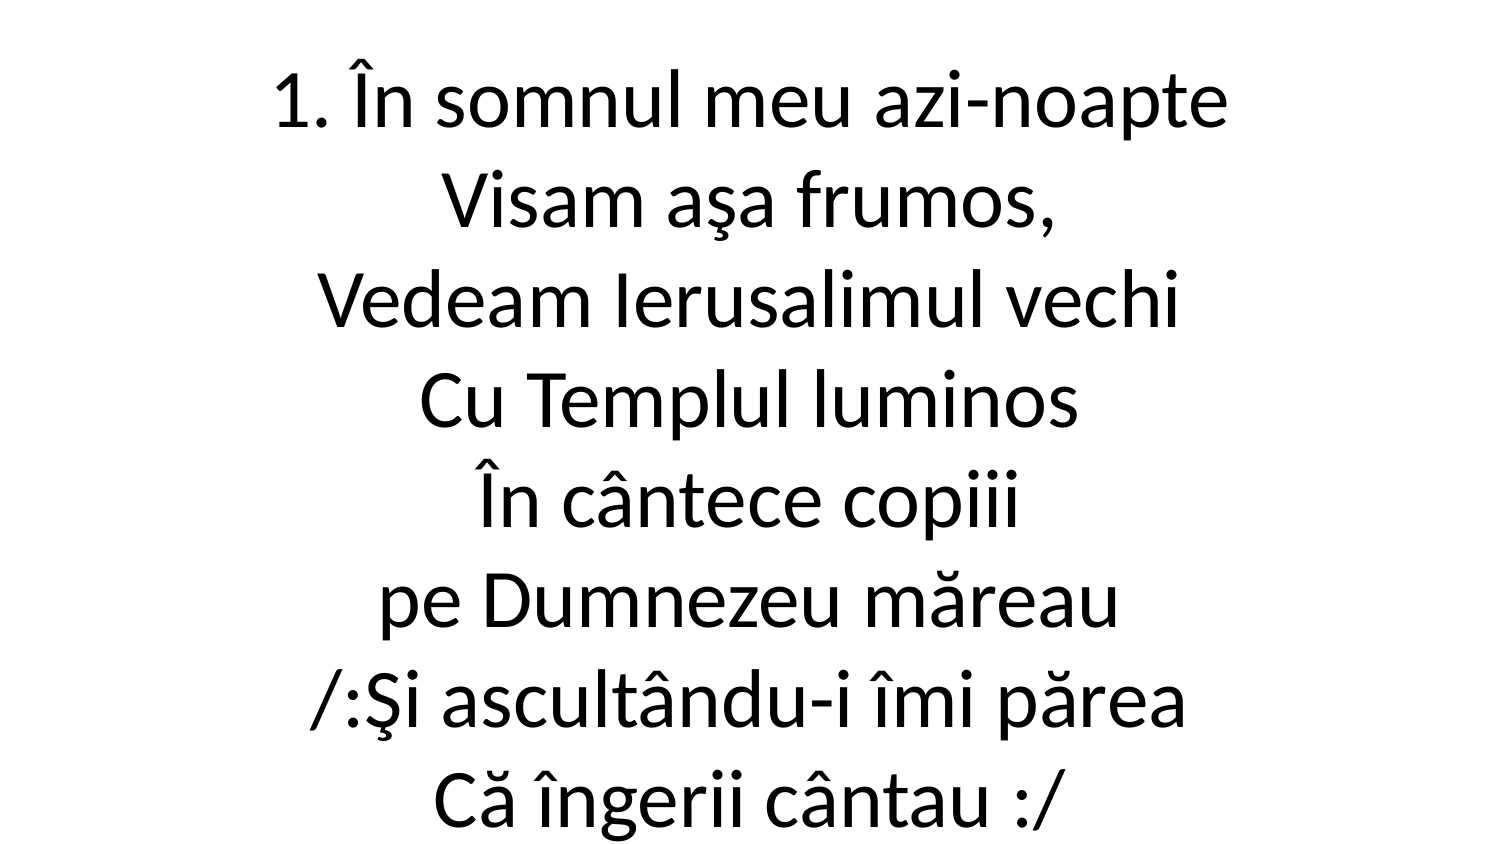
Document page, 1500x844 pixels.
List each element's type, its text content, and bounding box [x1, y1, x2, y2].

text_box 1. În somnul meu azi-noapte Visam aşa frumos, Vedeam Ierusalimul vechi Cu Templul luminos În cântece copiii pe Dumnezeu măreau /:Şi ascultându-i îmi părea Că îngerii cântau :/ [254, 0, 1246, 844]
